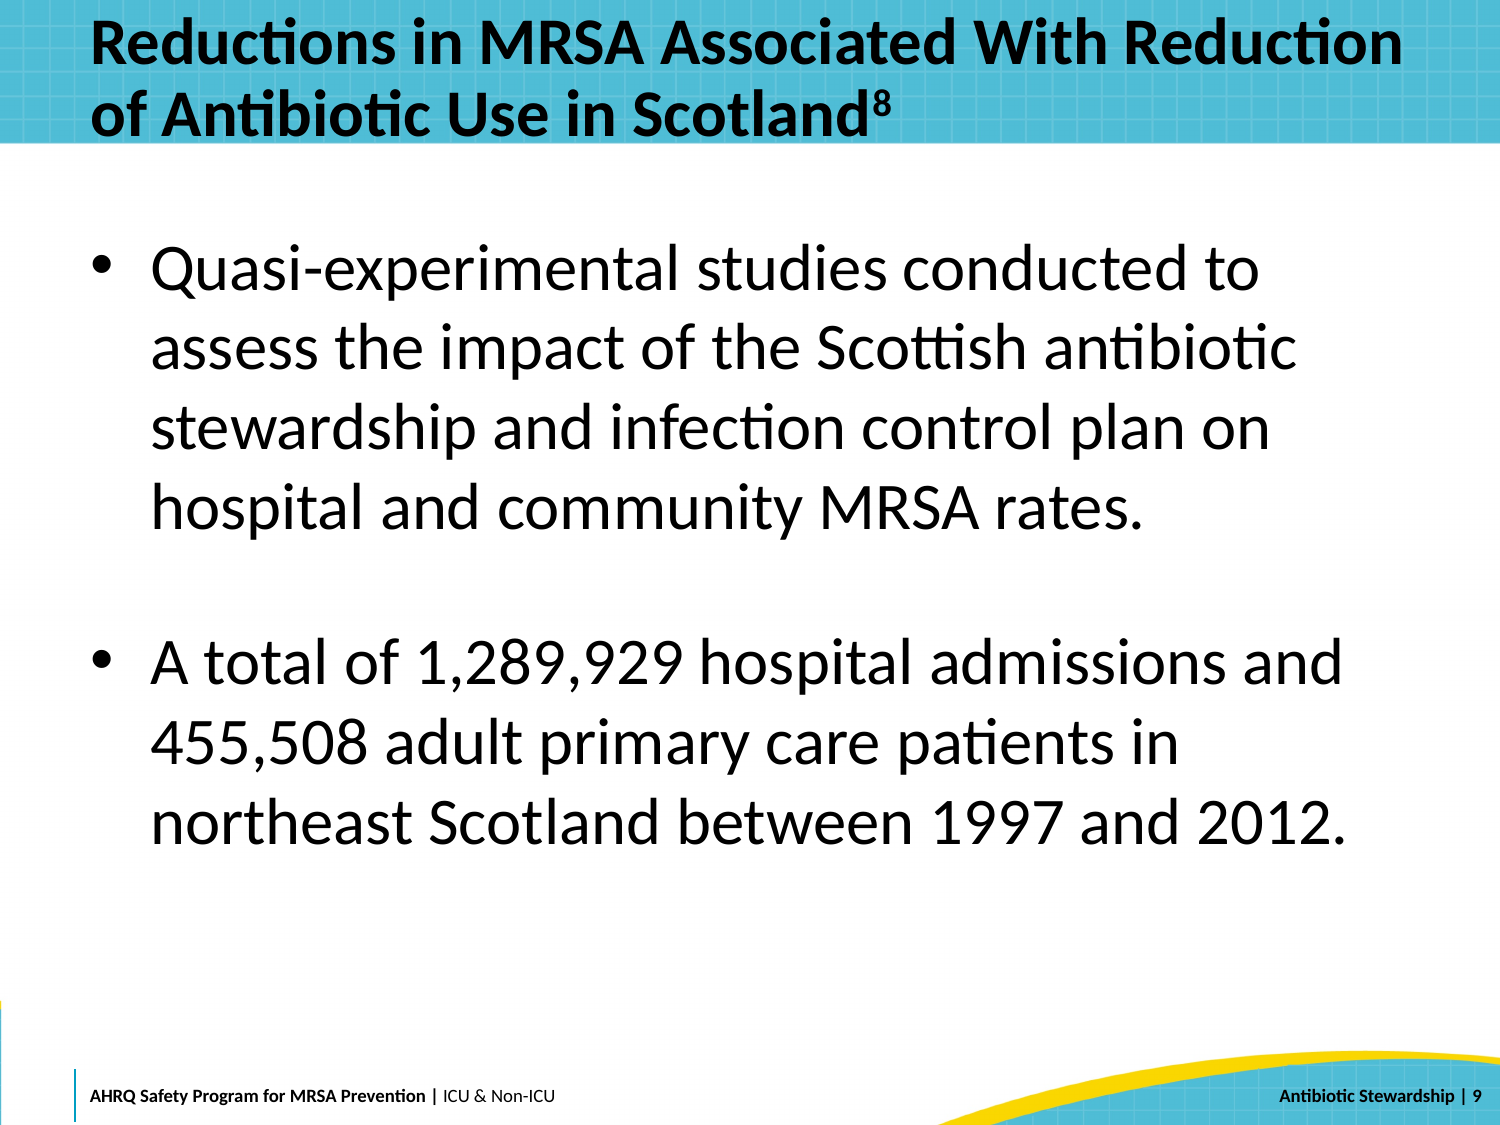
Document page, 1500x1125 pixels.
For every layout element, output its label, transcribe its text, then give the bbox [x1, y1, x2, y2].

title Reductions in MRSA Associated With Reduction of Antibiotic Use in Scotland8 [75, 0, 1425, 150]
slide_number | 9 [1455, 1065, 1500, 1125]
list Quasi-experimental studies conducted to assess the impact of the Scottish antibiotic stewardship and infection control plan on hospital and community MRSA rates. A total of 1,289,929 hospital admissions and 455,508 adult primary care patients in northeast Scotland between 1997 and 2012. [75, 215, 1425, 1035]
picture [0, 0, 1500, 1125]
